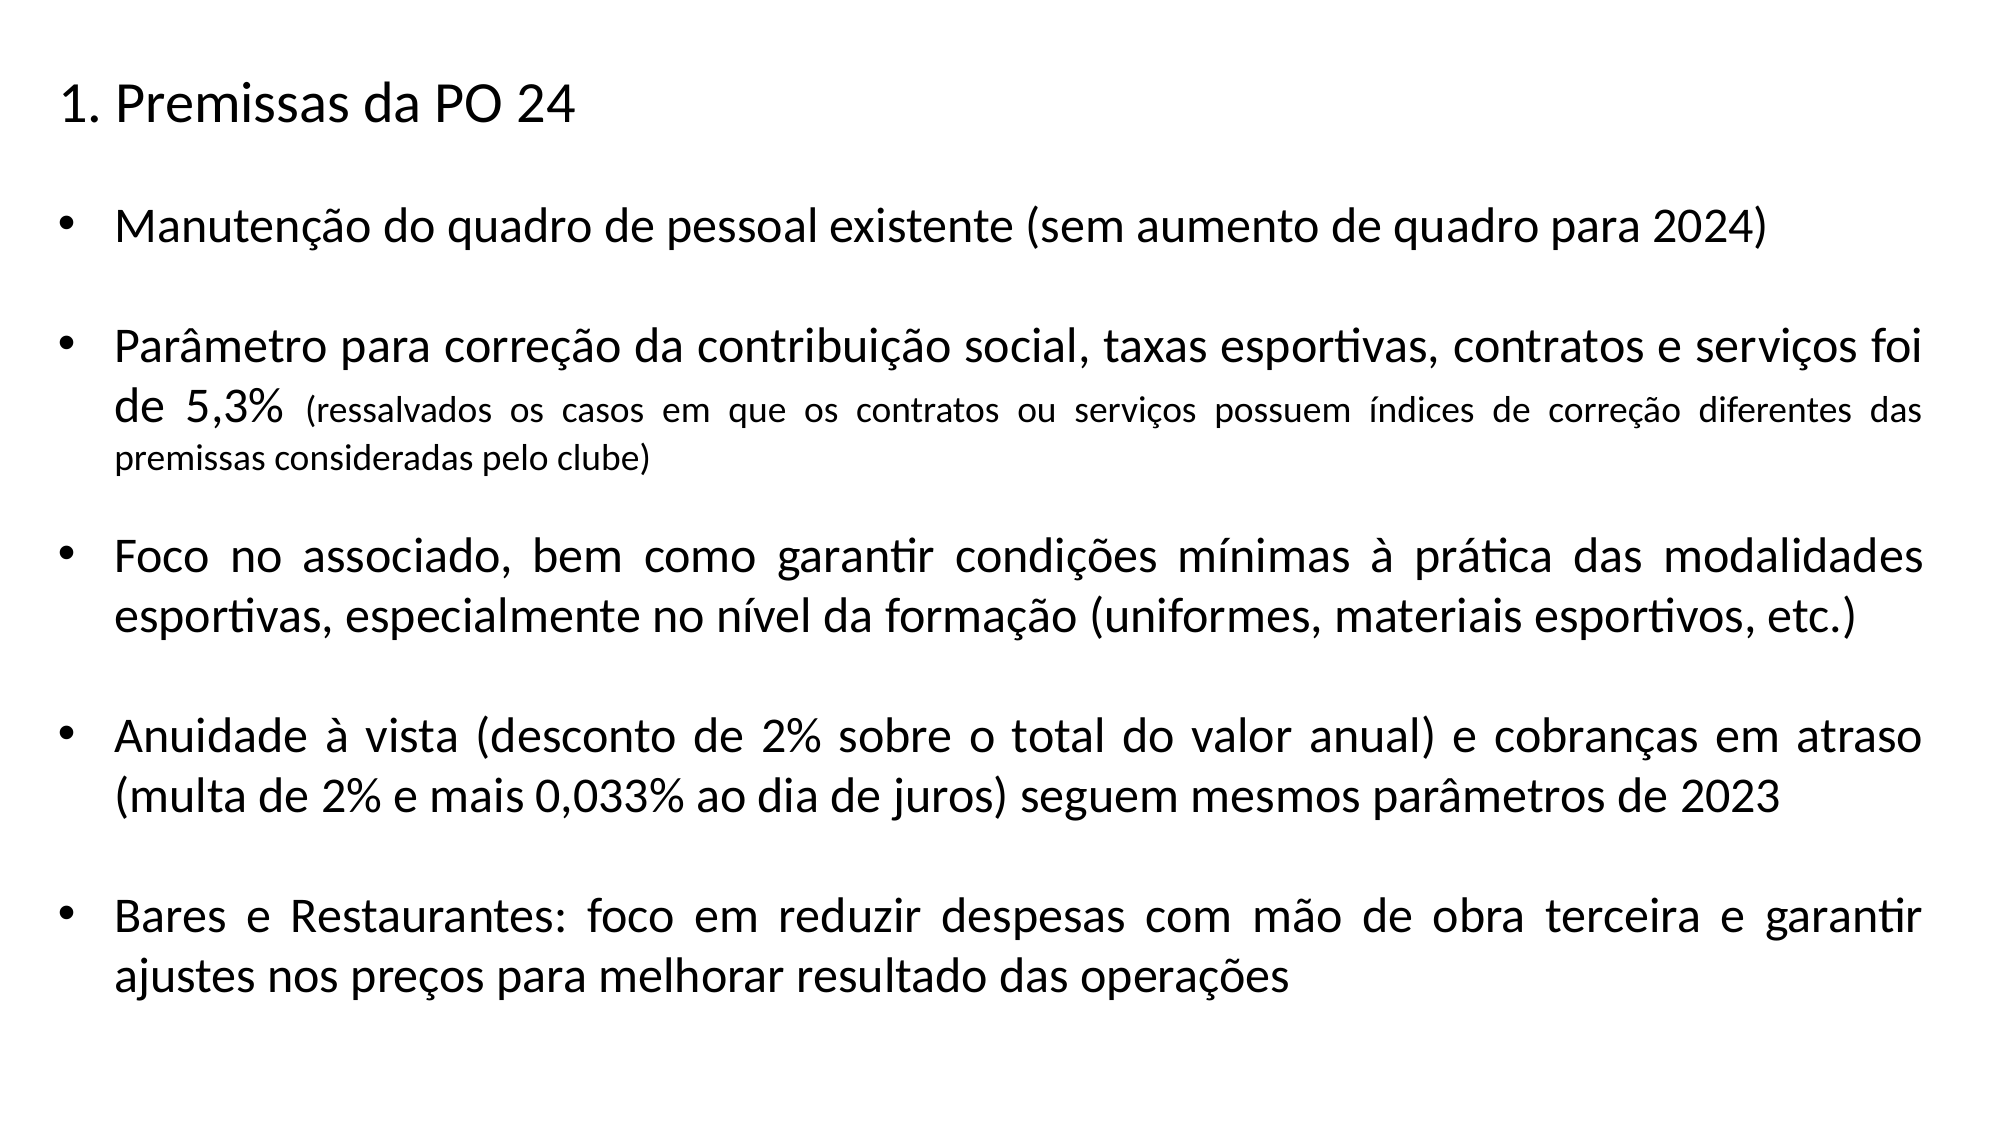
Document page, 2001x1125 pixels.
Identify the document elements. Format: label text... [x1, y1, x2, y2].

text_box Manutenção do quadro de pessoal existente (sem aumento de quadro para 2024) Parâmetro para correção da contribuição social, taxas esportivas, contratos e serviços foi de 5,3% (ressalvados os casos em que os contratos ou serviços possuem índices de correção diferentes das premissas consideradas pelo clube) Foco no associado, bem como garantir condições mínimas à prática das modalidades esportivas, especialmente no nível da formação (uniformes, materiais esportivos, etc.) Anuidade à vista (desconto de 2% sobre o total do valor anual) e cobranças em atraso (multa de 2% e mais 0,033% ao dia de juros) seguem mesmos parâmetros de 2023 Bares e Restaurantes: foco em reduzir despesas com mão de obra terceira e garantir ajustes nos preços para melhorar resultado das operações [43, 185, 1940, 1010]
text_box 1. Premissas da PO 24 [43, 56, 1450, 141]
